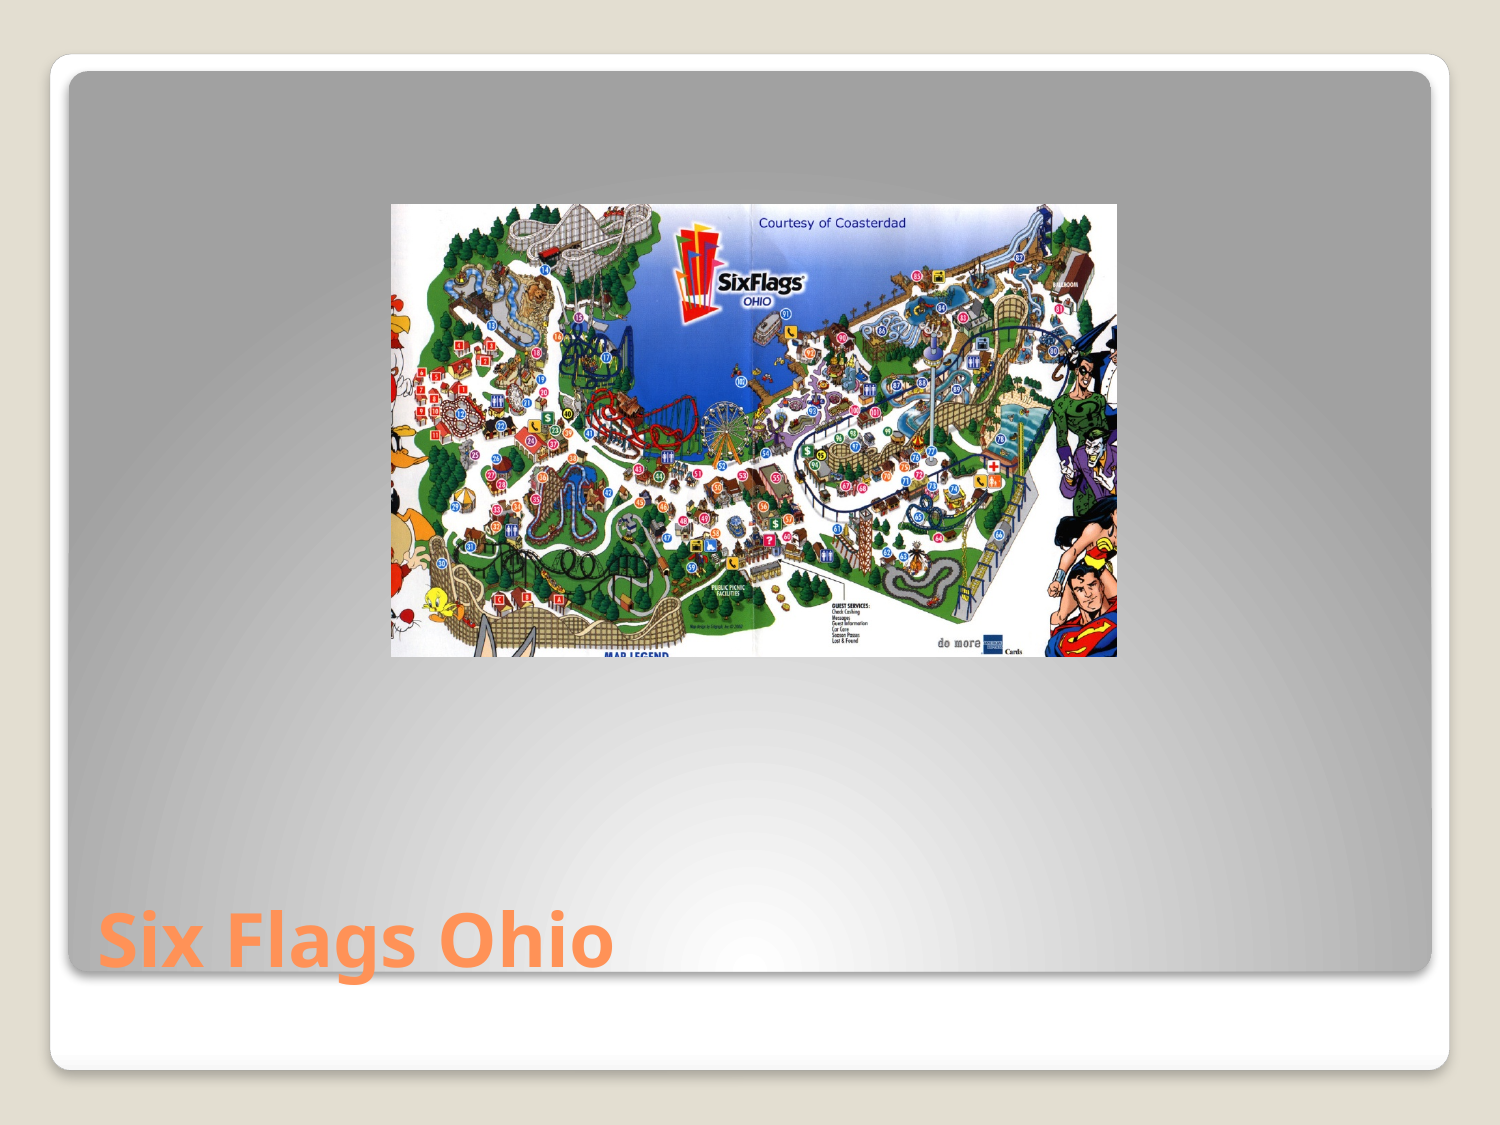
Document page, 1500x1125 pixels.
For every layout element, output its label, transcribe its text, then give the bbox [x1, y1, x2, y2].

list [391, 204, 1117, 657]
title Six Flags Ohio [82, 817, 1425, 990]
